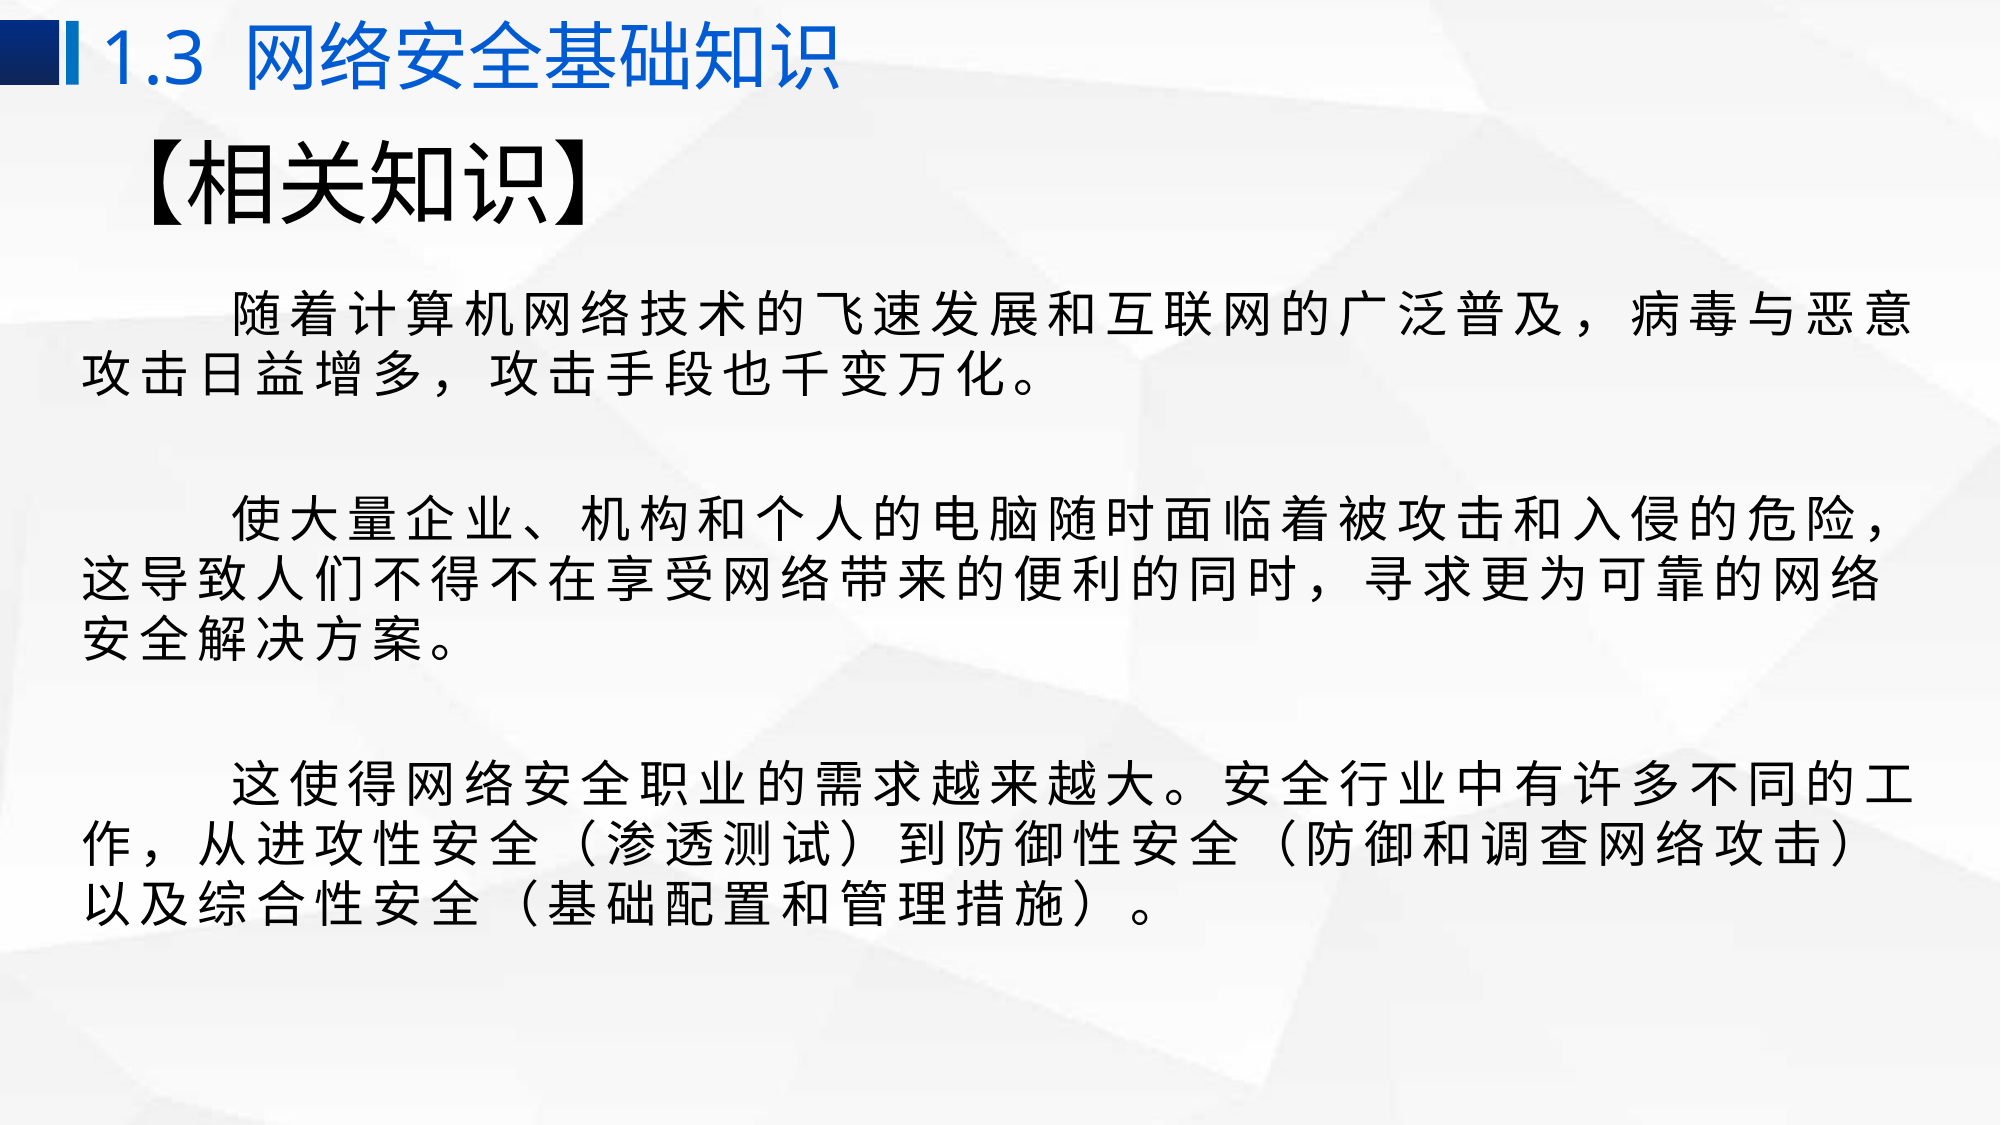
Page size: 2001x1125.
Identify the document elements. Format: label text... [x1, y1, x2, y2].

text_box [0, 20, 60, 85]
title 【相关知识】 [78, 117, 712, 259]
text_box [66, 20, 79, 85]
text_box 随着计算机网络技术的飞速发展和互联网的广泛普及，病毒与恶意攻击日益增多，攻击手段也千变万化。 使大量企业、机构和个人的电脑随时面临着被攻击和入侵的危险，这导致人们不得不在享受网络带来的便利的同时，寻求更为可靠的网络安全解决方案。 这使得网络安全职业的需求越来越大。安全行业中有许多不同的工作，从进攻性安全（渗透测试）到防御性安全（防御和调查网络攻击）以及综合性安全（基础配置和管理措施）。 [66, 274, 1949, 940]
text_box 1.3 网络安全基础知识 [85, 9, 1441, 101]
picture [0, 0, 2001, 1125]
